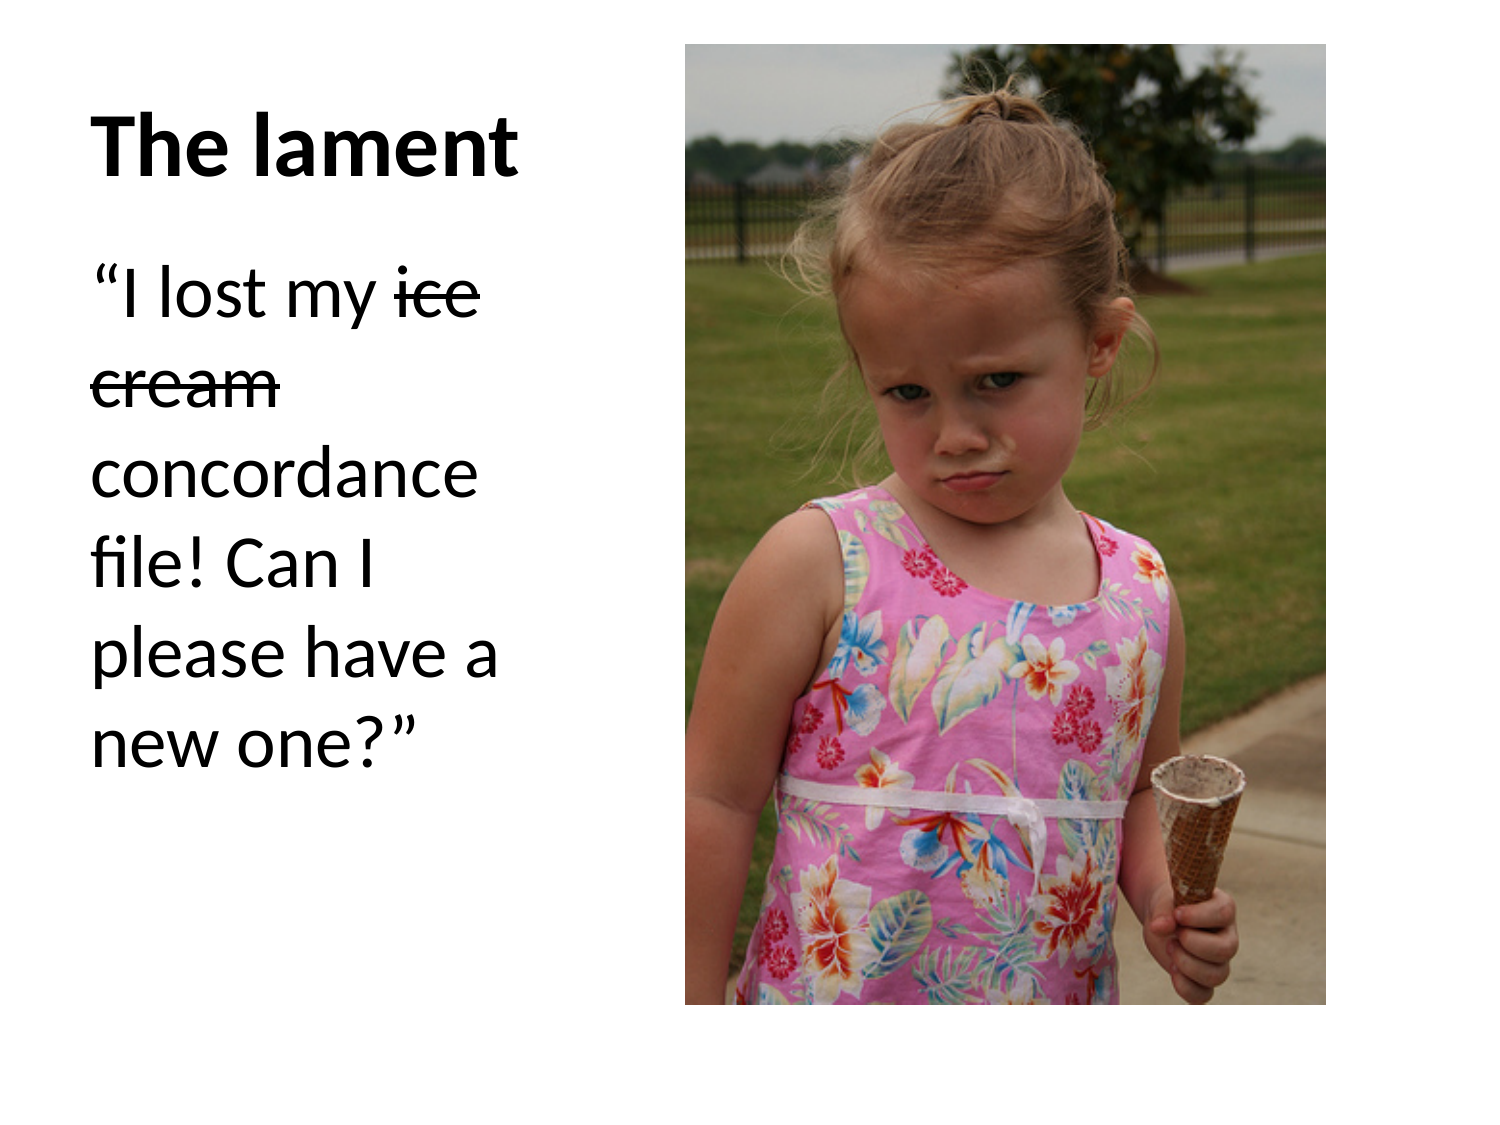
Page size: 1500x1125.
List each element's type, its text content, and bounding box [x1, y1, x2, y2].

list “I lost my ice cream concordance file! Can I please have a new one?” [75, 235, 569, 1005]
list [685, 44, 1326, 1006]
title The lament [75, 44, 569, 235]
